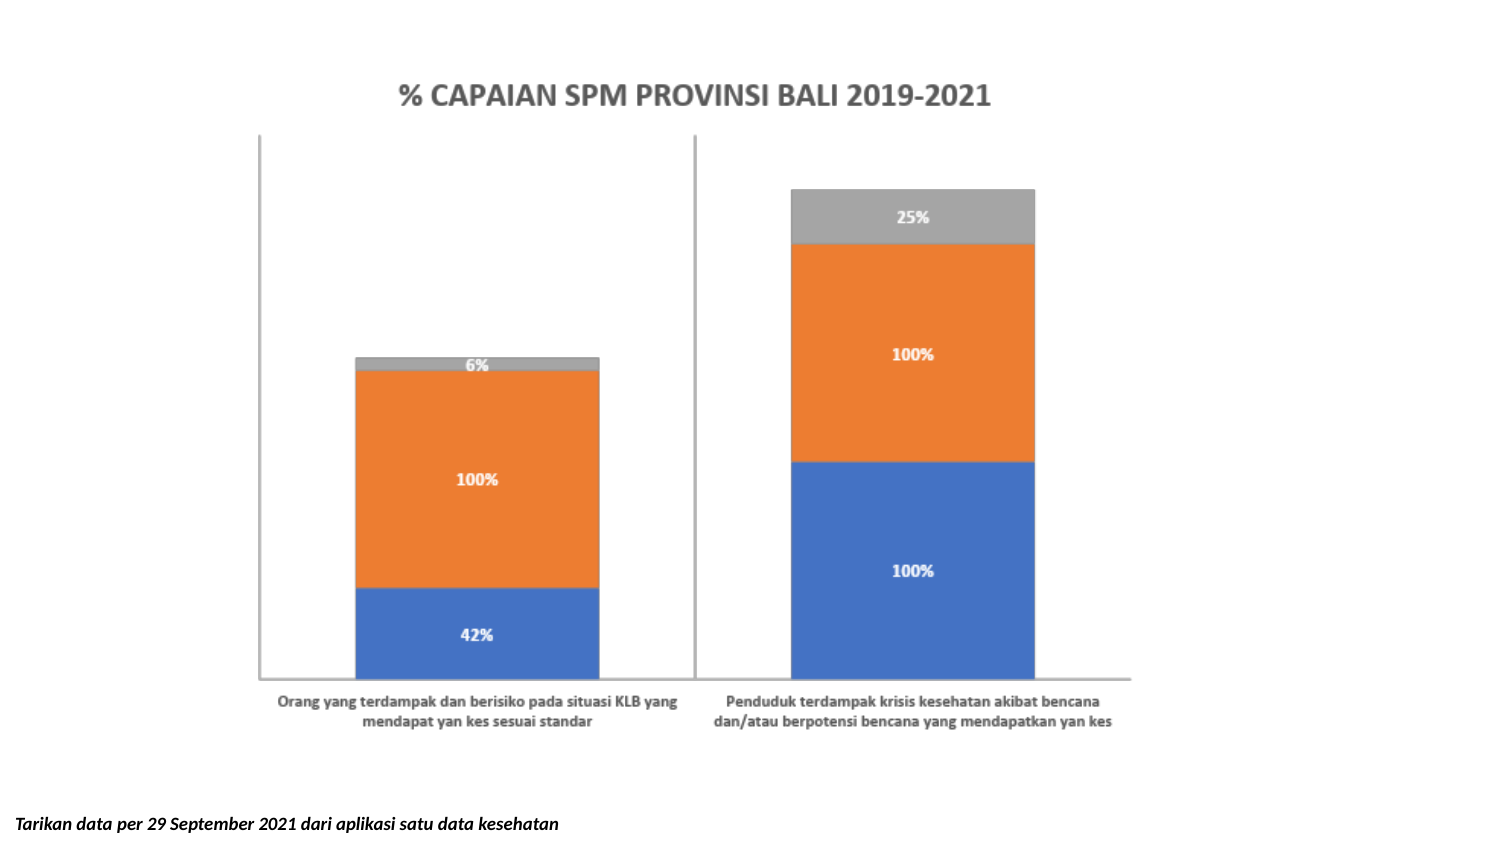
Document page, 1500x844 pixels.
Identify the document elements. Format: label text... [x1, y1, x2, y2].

text_box Tarikan data per 29 September 2021 dari aplikasi satu data kesehatan [0, 804, 581, 842]
picture [238, 74, 1153, 752]
